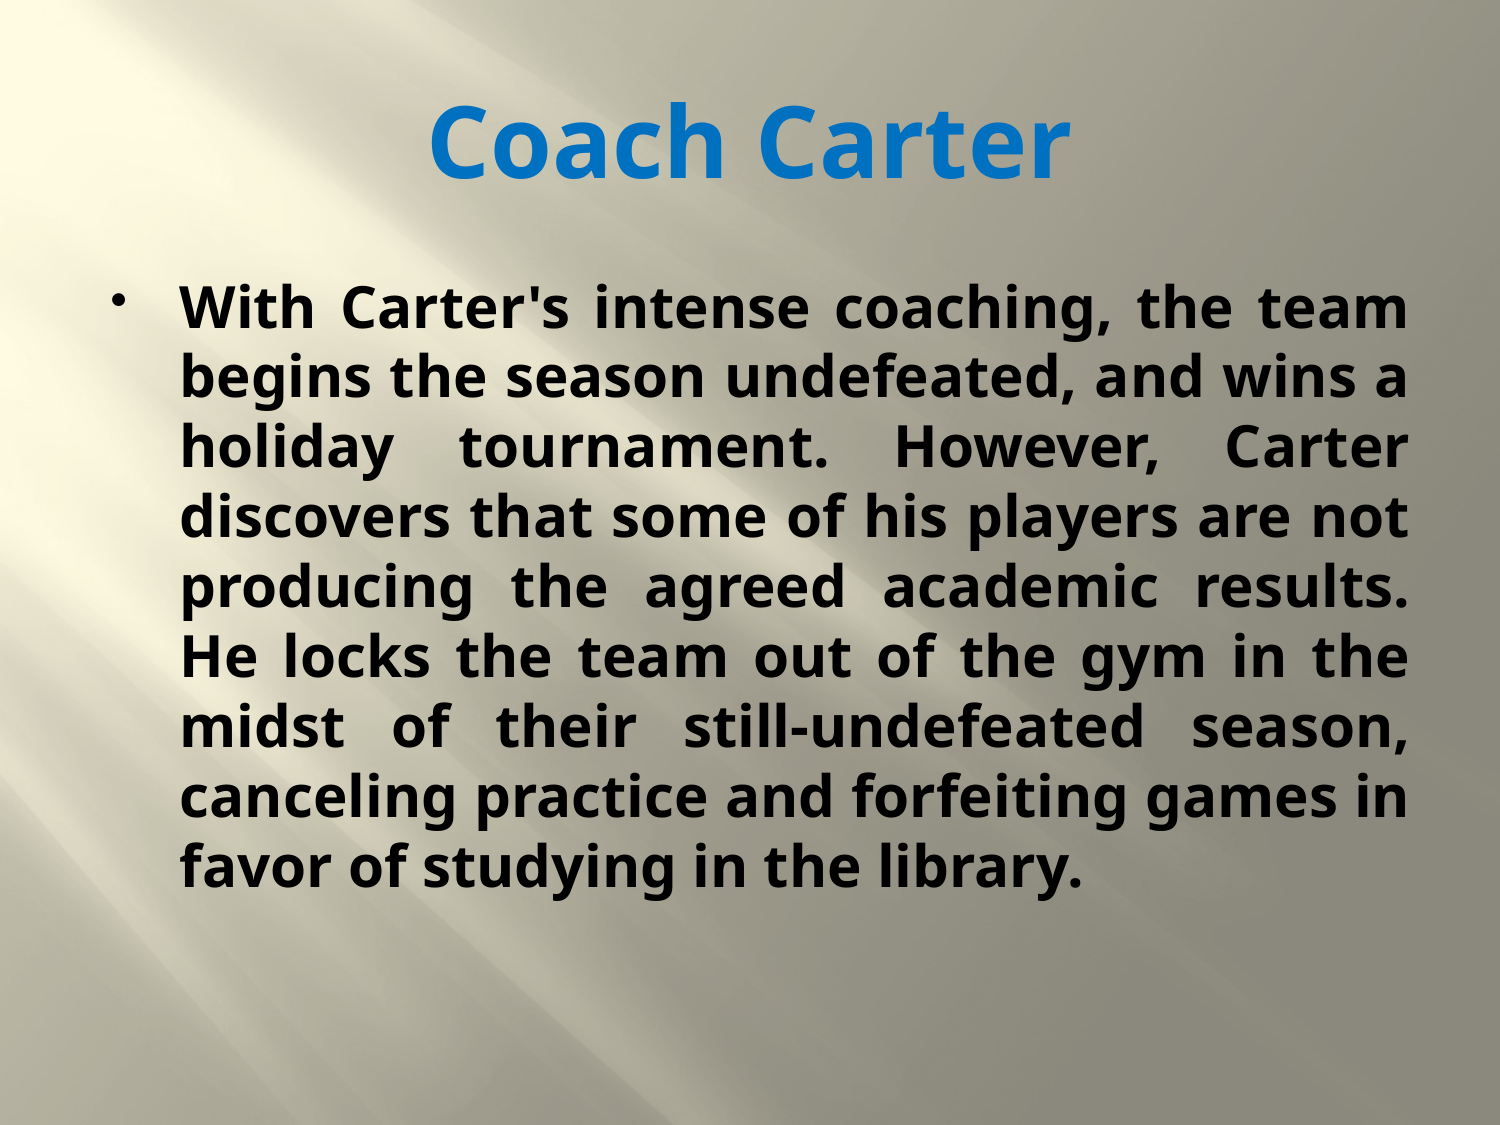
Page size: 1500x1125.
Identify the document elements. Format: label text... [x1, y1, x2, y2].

list With Carter's intense coaching, the team begins the season undefeated, and wins a holiday tournament. However, Carter discovers that some of his players are not producing the agreed academic results. He locks the team out of the gym in the midst of their still-undefeated season, canceling practice and forfeiting games in favor of studying in the library. [75, 262, 1425, 1035]
title Coach Carter [75, 45, 1425, 233]
